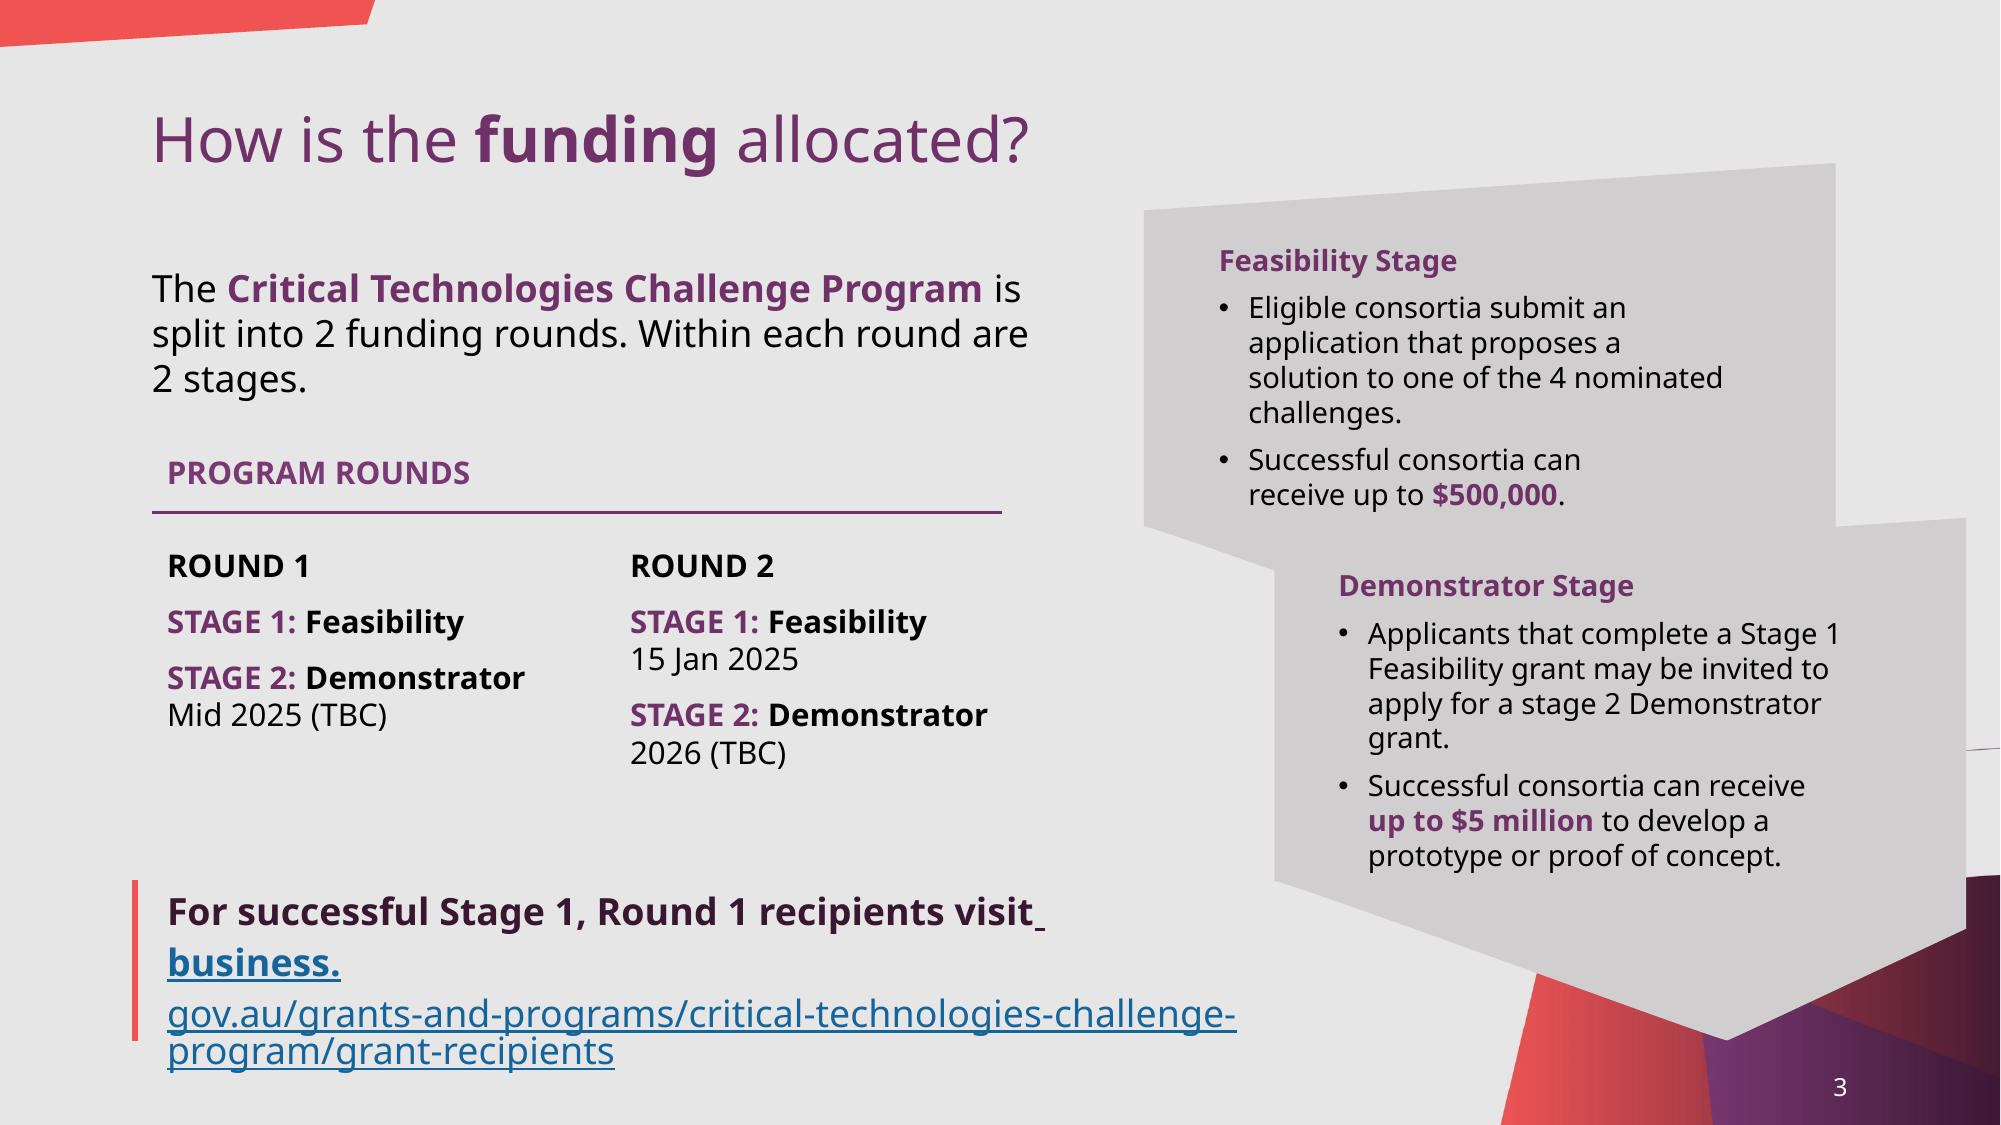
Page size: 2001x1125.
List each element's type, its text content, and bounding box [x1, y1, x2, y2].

text_box [1274, 517, 1967, 1041]
text_box ROUND 1 STAGE 1: Feasibility STAGE 2: Demonstrator Mid 2025 (TBC) [152, 519, 615, 778]
list Demonstrator Stage Applicants that complete a Stage 1 Feasibility grant may be invited to apply for a stage 2 Demonstrator grant. Successful consortia can receive up to $5 million to develop a prototype or proof of concept. [1323, 563, 1902, 819]
title How is the funding allocated? [136, 105, 1862, 184]
text_box For successful Stage 1, Round 1 recipients visit business.gov.au/grants-and-programs/critical-technologies-challenge-program/grant-recipients [152, 880, 1275, 1094]
text_box The Critical Technologies Challenge Program is split into 2 funding rounds. Within each round are 2 stages. [136, 257, 1061, 408]
list Feasibility Stage Eligible consortia submit an application that proposes a solution to one of the 4 nominated challenges. Successful consortia can receive up to $500,000. [1203, 234, 1771, 468]
picture [0, 0, 2001, 1125]
text_box ROUND 2 STAGE 1: Feasibility 15 Jan 2025 STAGE 2: Demonstrator 2026 (TBC) [615, 519, 1044, 816]
text_box [1143, 162, 1836, 571]
slide_number 3 [1412, 1058, 1863, 1118]
text_box PROGRAM ROUNDS [152, 445, 495, 498]
